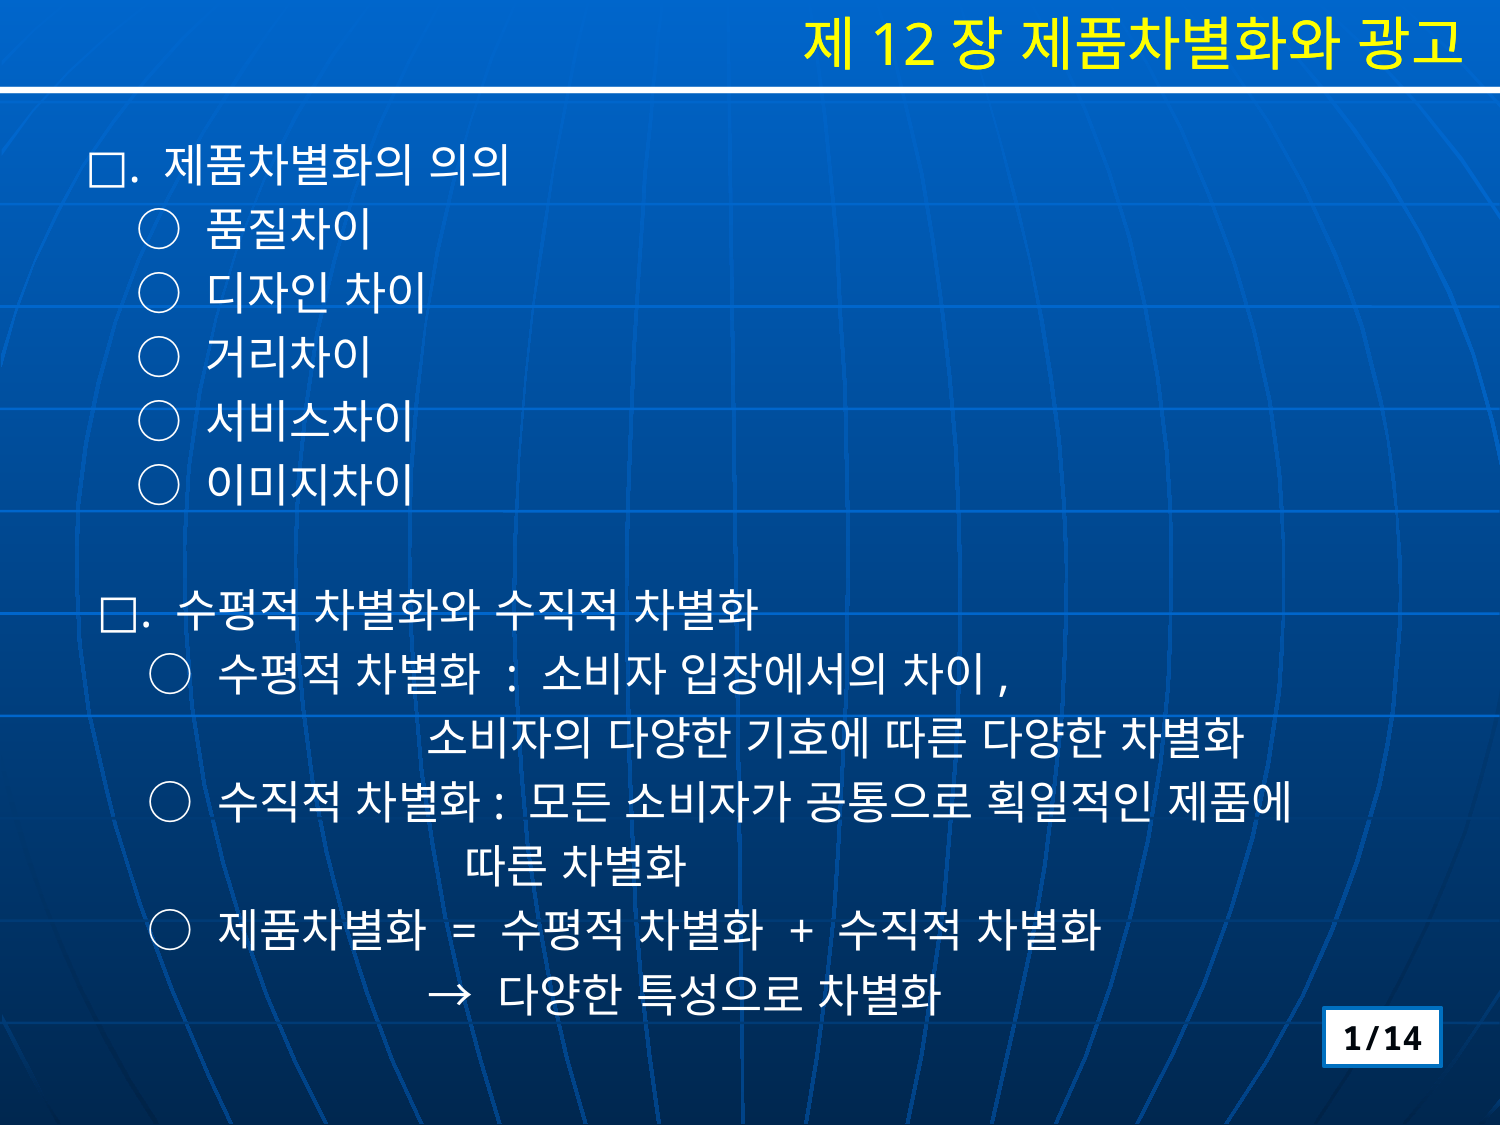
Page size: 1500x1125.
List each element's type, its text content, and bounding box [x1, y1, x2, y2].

text_box 1/14 [1322, 1006, 1443, 1068]
list □. 제품차별화의 의의 ○ 품질차이 ○ 디자인 차이 ○ 거리차이 ○ 서비스차이 ○ 이미지차이 [70, 128, 1421, 505]
text_box □. 수평적 차별화와 수직적 차별화 ○ 수평적 차별화 : 소비자 입장에서의 차이, 소비자의 다양한 기호에 따른 다양한 차별화 ○ 수직적 차별화: 모든 소비자가 공통으로 획일적인 제품에 따른 차별화 ○ 제품차별화 = 수평적 차별화 + 수직적 차별화 → 다양한 특성으로 차별화 [82, 574, 1442, 1027]
